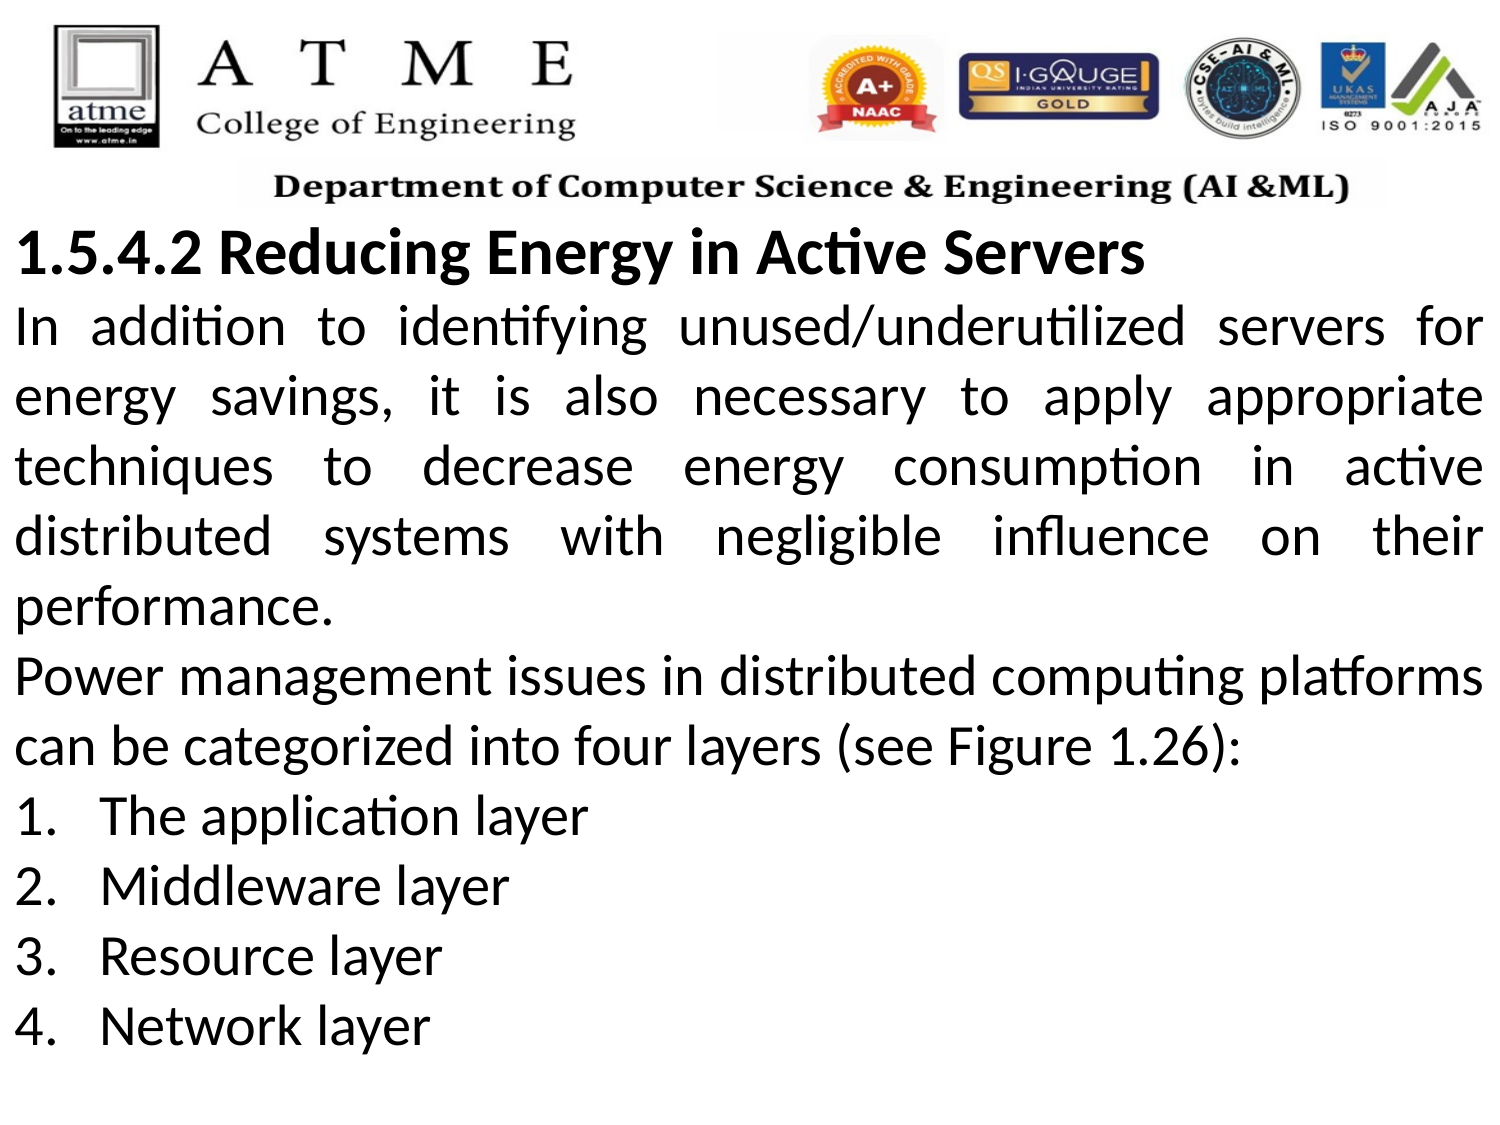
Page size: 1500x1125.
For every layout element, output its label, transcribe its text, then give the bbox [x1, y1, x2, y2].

text_box 1.5.4.2 Reducing Energy in Active Servers In addition to identifying unused/underutilized servers for energy savings, it is also necessary to apply appropriate techniques to decrease energy consumption in active distributed systems with negligible influence on their performance. Power management issues in distributed computing platforms can be categorized into four layers (see Figure 1.26): The application layer Middleware layer Resource layer Network layer [0, 200, 1500, 1065]
picture [24, 0, 1500, 226]
